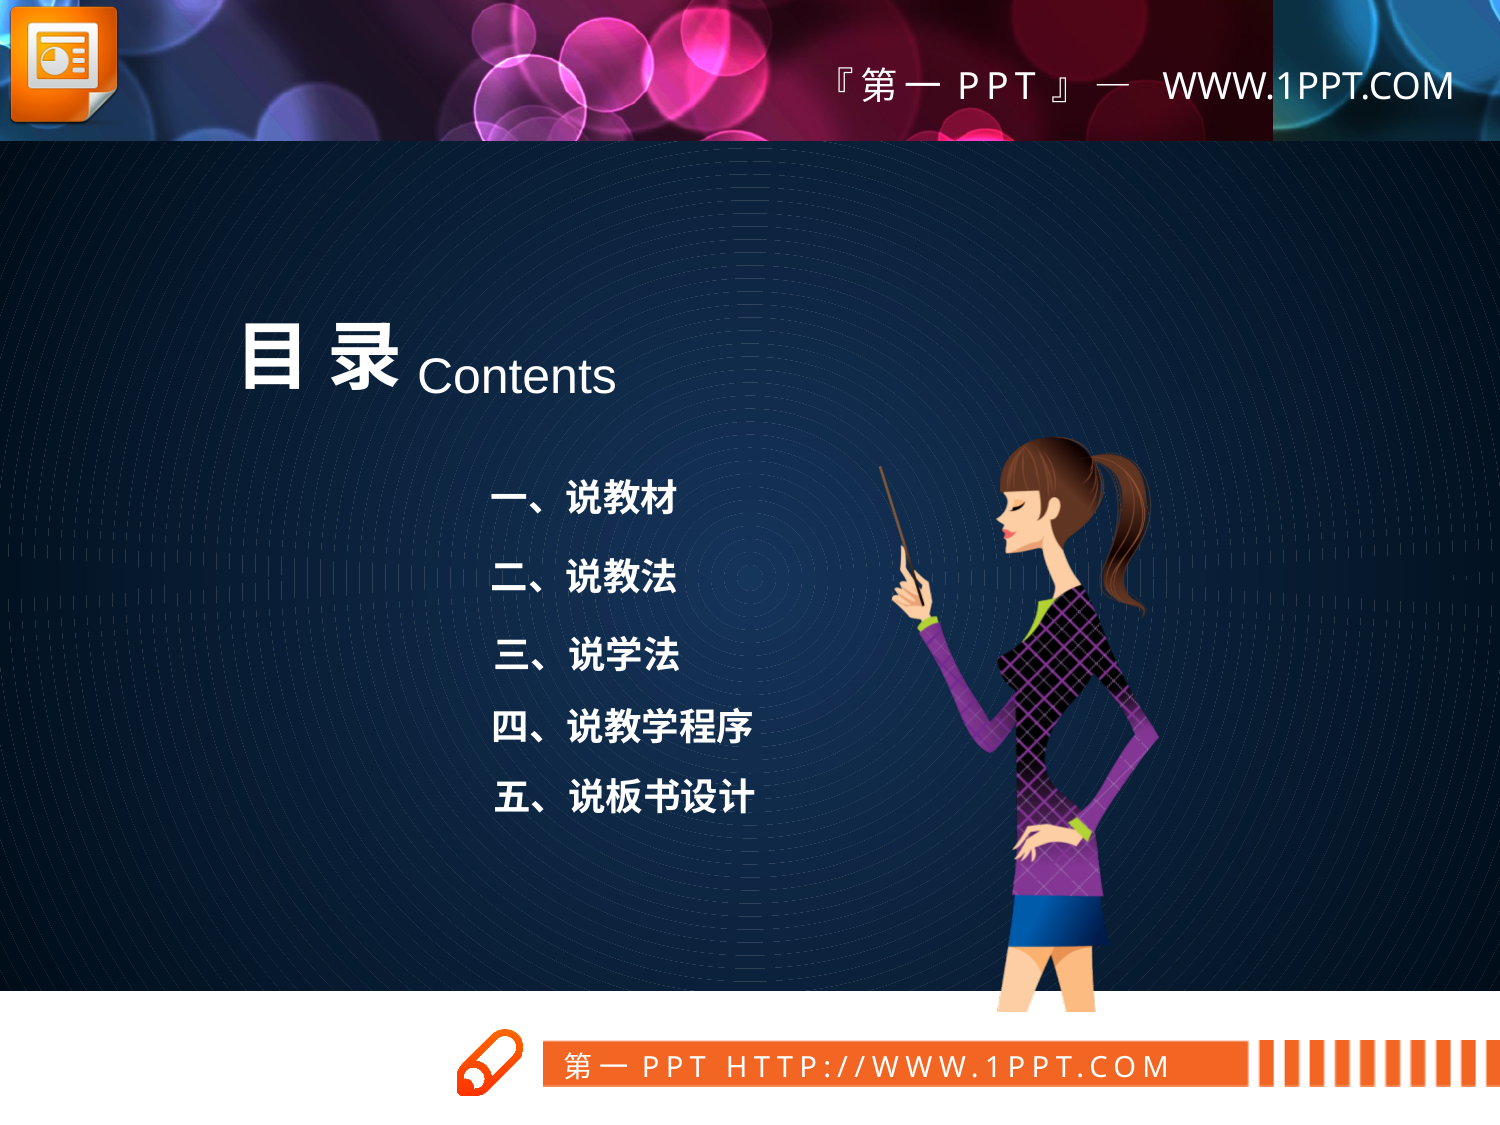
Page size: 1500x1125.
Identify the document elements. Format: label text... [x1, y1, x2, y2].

picture [879, 437, 1159, 1012]
text_box 五、说板书设计 [478, 765, 874, 825]
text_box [220, 300, 625, 413]
text_box 三、说学法 [478, 623, 874, 684]
picture [543, 1040, 1500, 1087]
text_box 一、说教材 [475, 466, 874, 526]
text_box 二、说教法 [475, 545, 874, 605]
picture [0, 0, 1500, 141]
text_box 四、说教学程序 [477, 695, 874, 755]
